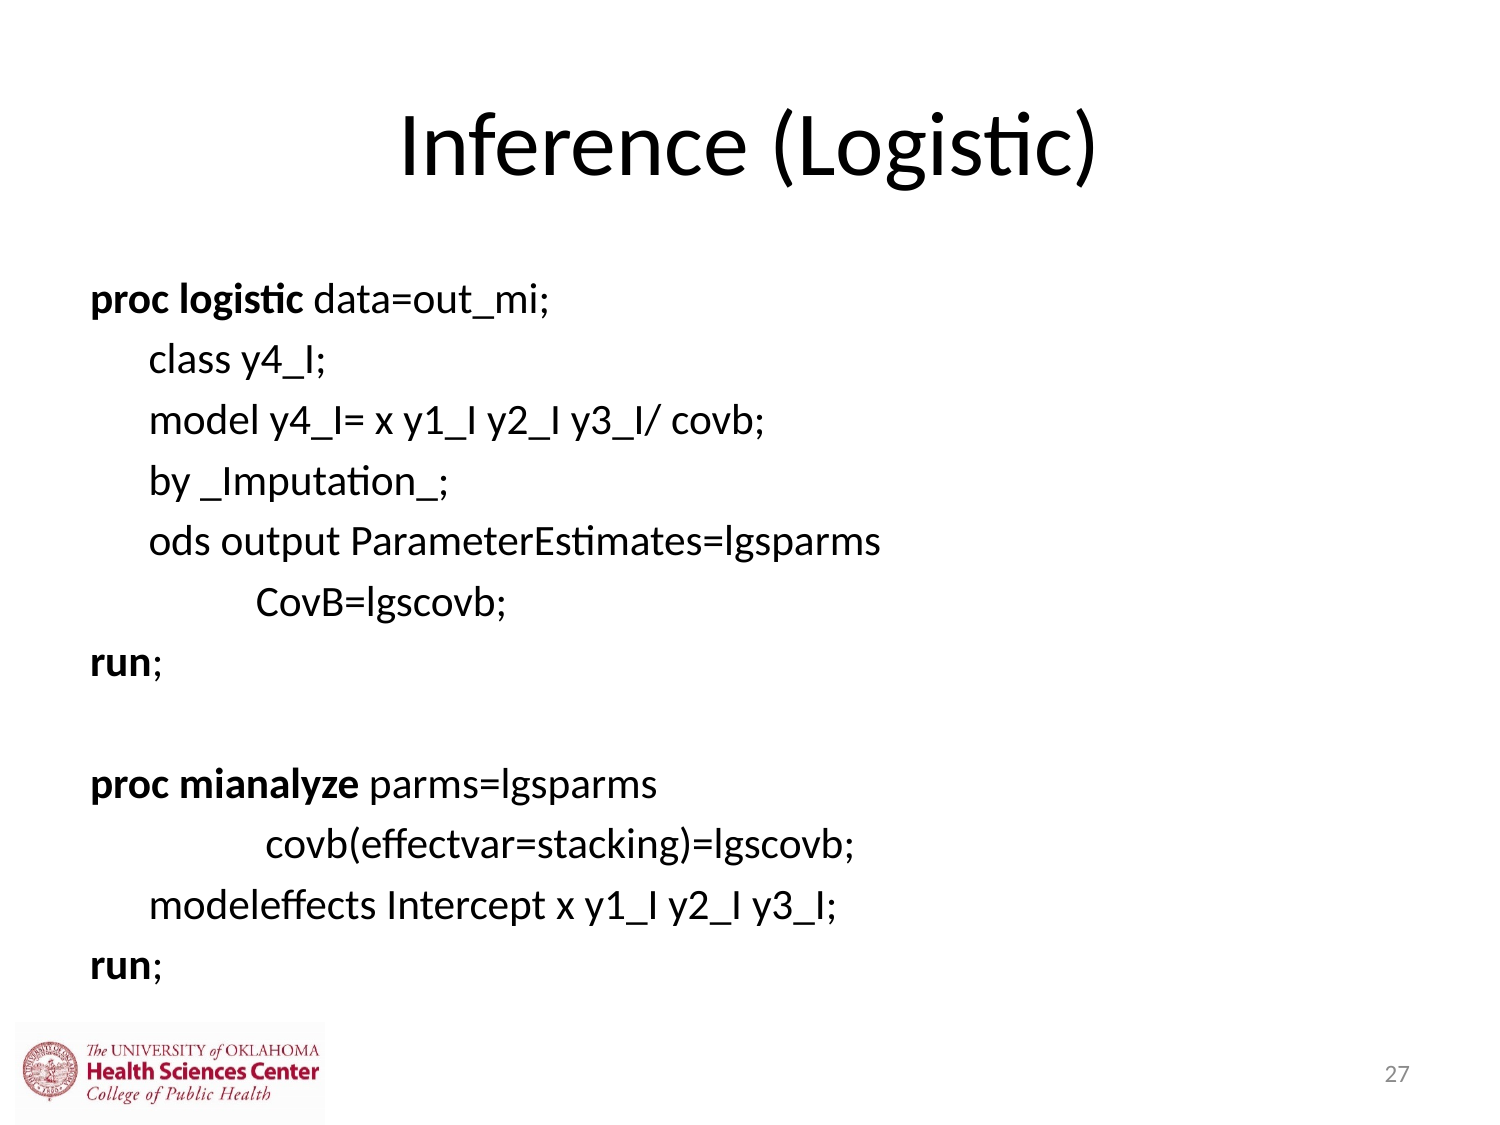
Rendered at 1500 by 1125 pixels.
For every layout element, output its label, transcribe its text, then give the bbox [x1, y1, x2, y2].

title Inference (Logistic) [75, 45, 1425, 233]
slide_number 27 [1074, 1042, 1425, 1103]
picture [15, 1022, 325, 1125]
list proc logistic data=out_mi; class y4_I; model y4_I= x y1_I y2_I y3_I/ covb; by _Imputation_; ods output ParameterEstimates=lgsparms CovB=lgscovb; run; proc mianalyze parms=lgsparms covb(effectvar=stacking)=lgscovb; modeleffects Intercept x y1_I y2_I y3_I; run; [75, 262, 1425, 1005]
